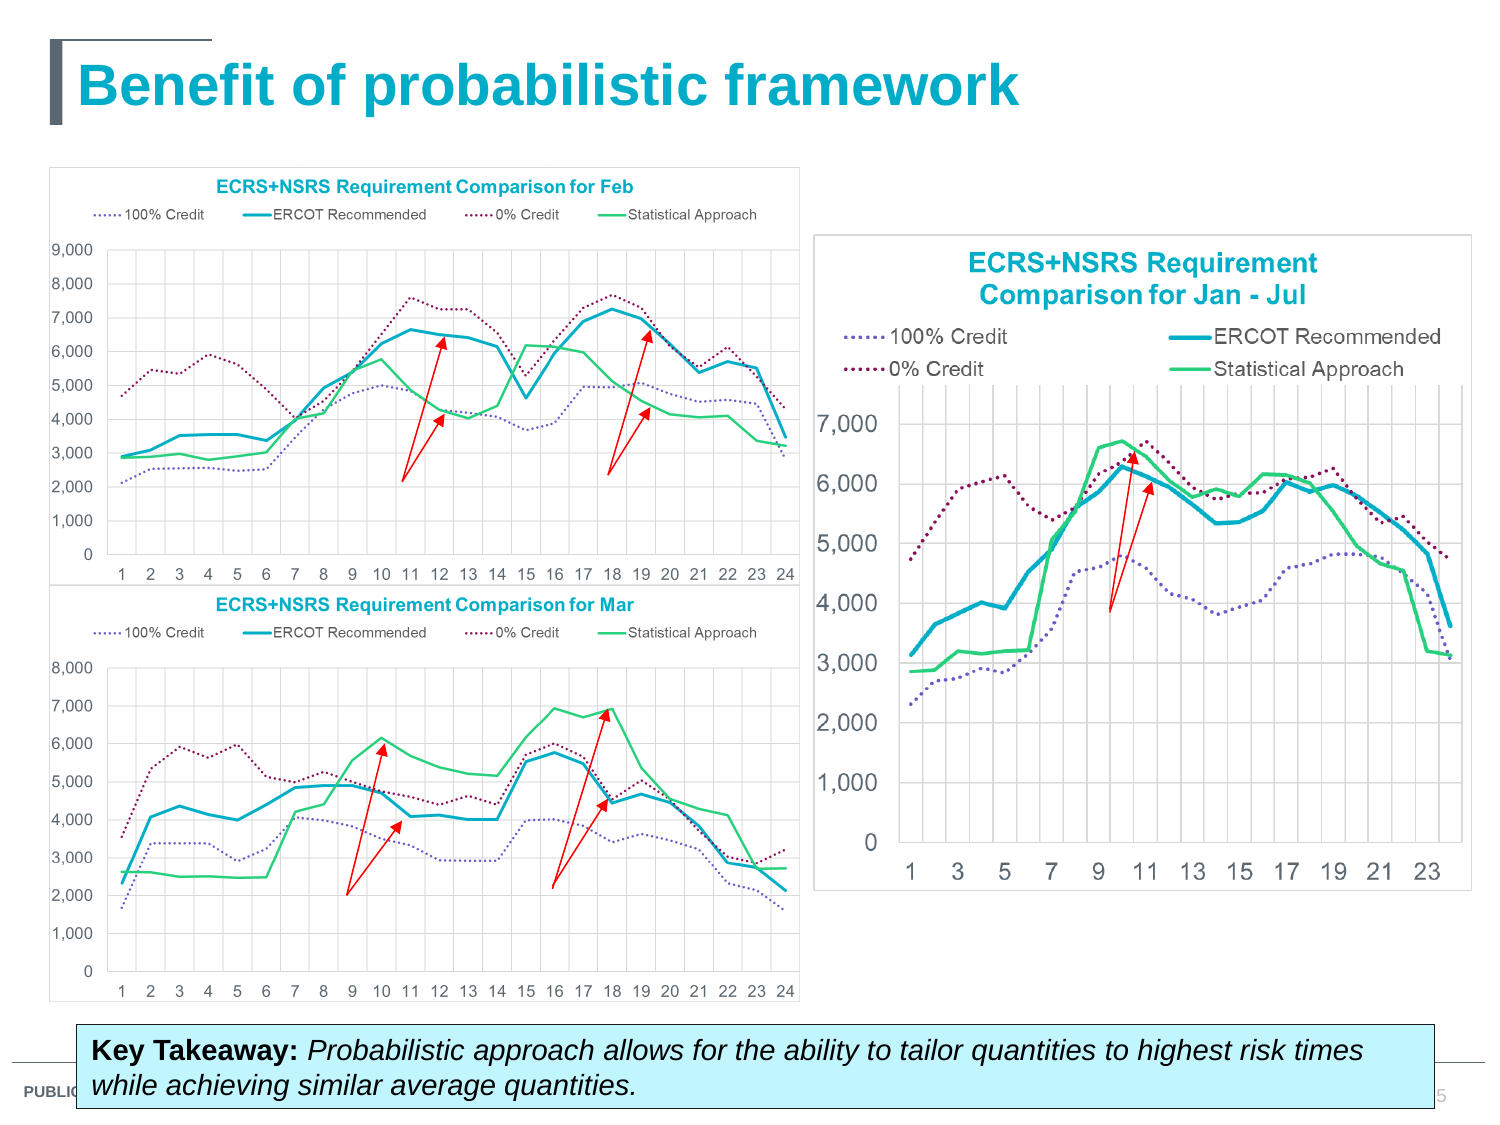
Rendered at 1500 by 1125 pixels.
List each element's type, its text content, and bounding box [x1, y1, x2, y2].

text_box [1109, 451, 1135, 481]
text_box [49, 584, 800, 1003]
text_box Key Takeaway: Probabilistic approach allows for the ability to tailor quantities to highest risk times while achieving similar average quantities. [76, 1024, 1435, 1109]
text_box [49, 167, 800, 584]
title Benefit of probabilistic framework [62, 39, 1450, 125]
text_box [1109, 481, 1153, 613]
picture [813, 234, 1472, 891]
